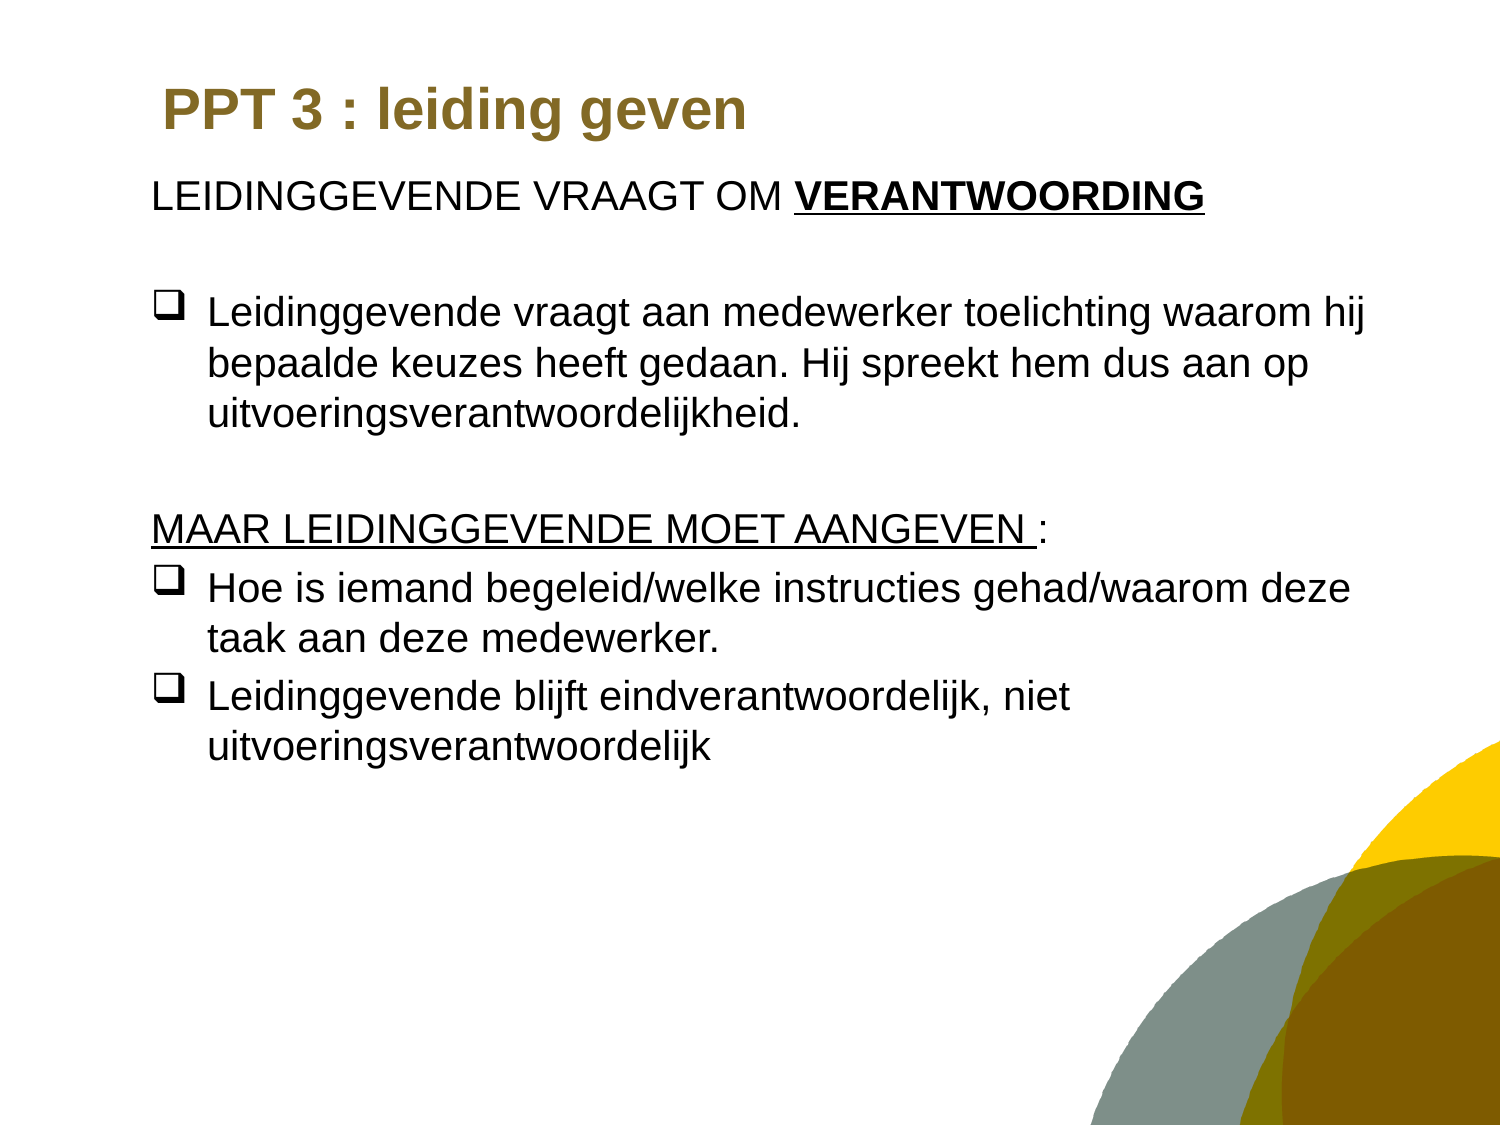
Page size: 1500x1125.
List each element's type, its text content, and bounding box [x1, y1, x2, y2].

list LEIDINGGEVENDE VRAAGT OM VERANTWOORDING Leidinggevende vraagt aan medewerker toelichting waarom hij bepaalde keuzes heeft gedaan. Hij spreekt hem dus aan op uitvoeringsverantwoordelijkheid. MAAR LEIDINGGEVENDE MOET AANGEVEN : Hoe is iemand begeleid/welke instructies gehad/waarom deze taak aan deze medewerker. Leidinggevende blijft eindverantwoordelijk, niet uitvoeringsverantwoordelijk [135, 160, 1402, 994]
title PPT 3 : leiding geven [147, 54, 1414, 149]
picture [66, 727, 1500, 1125]
